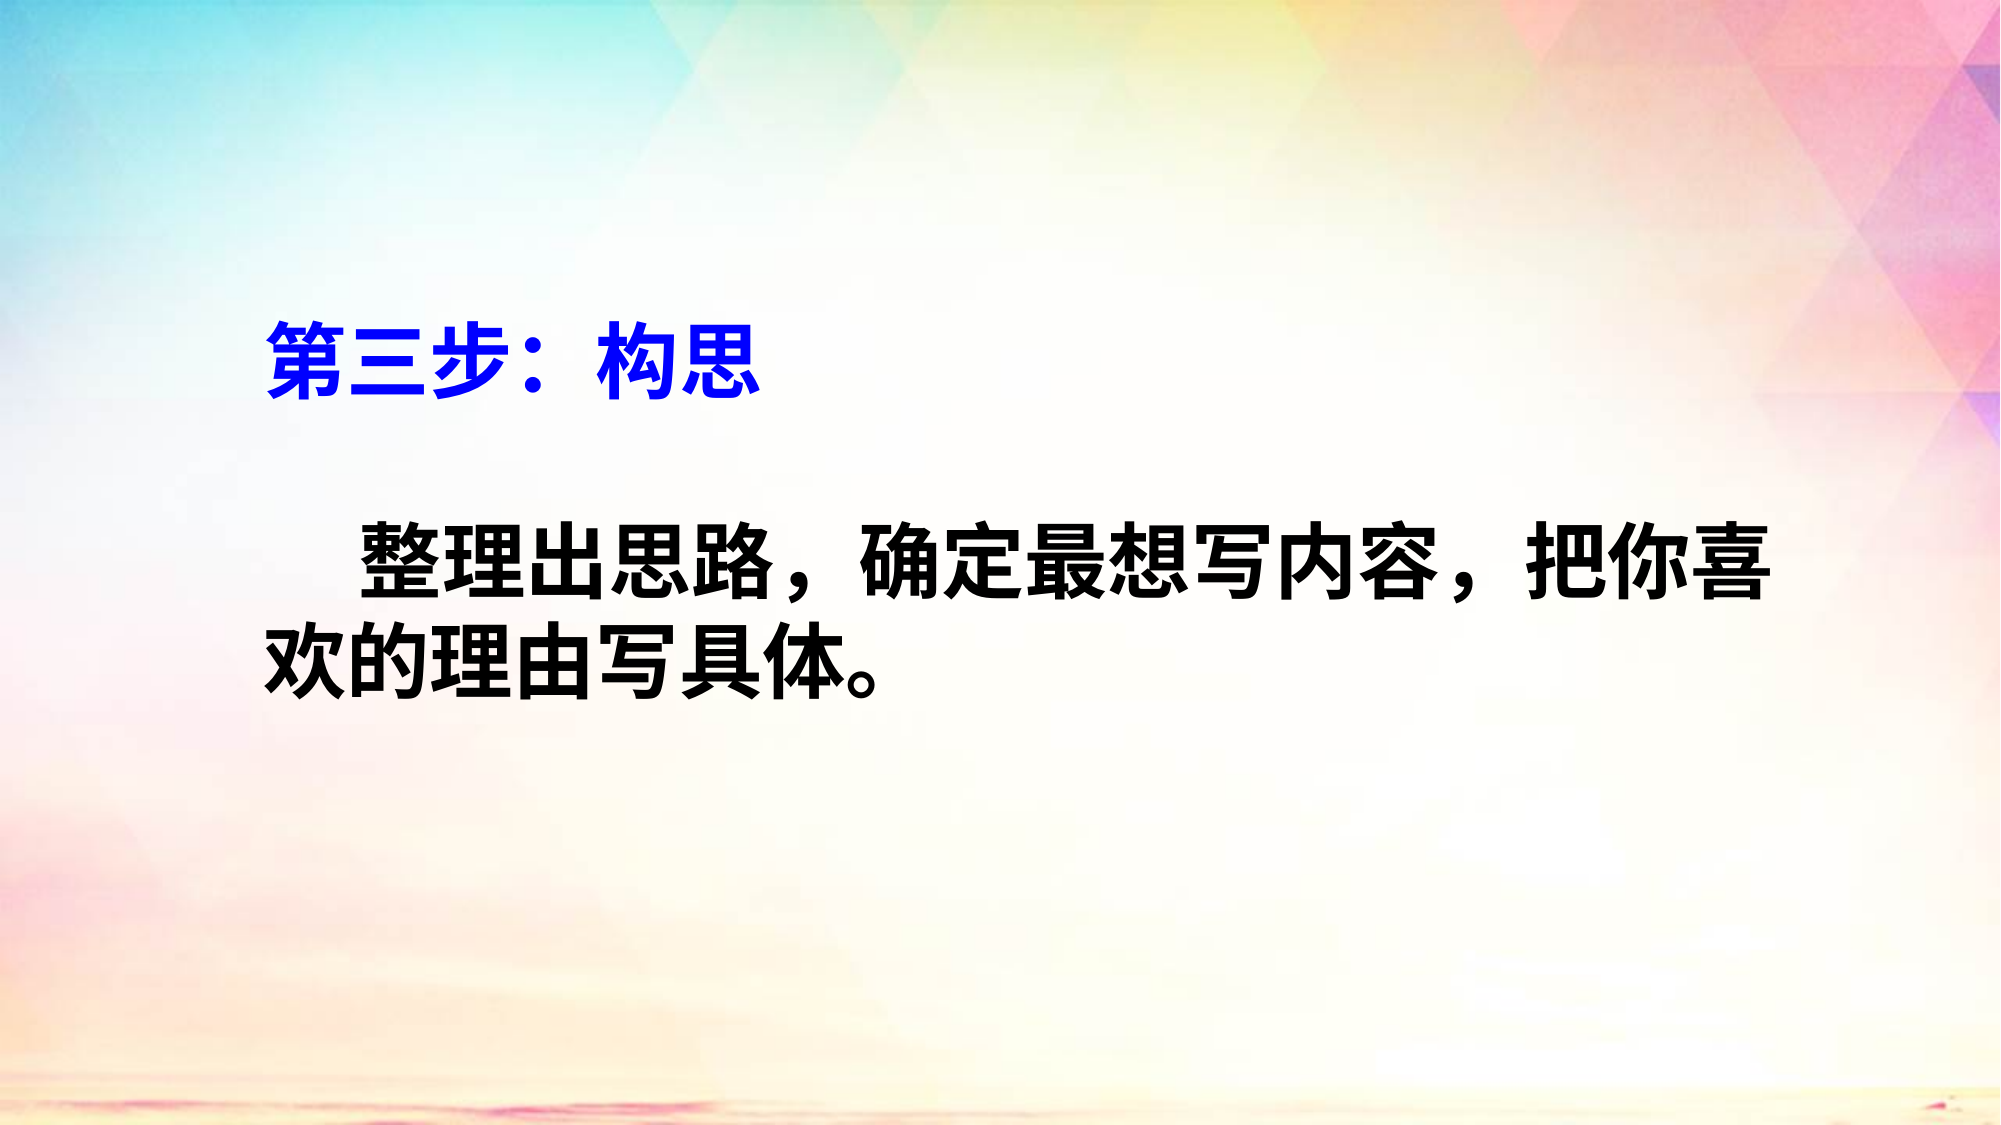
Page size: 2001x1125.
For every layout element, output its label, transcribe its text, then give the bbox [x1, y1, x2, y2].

picture [0, 0, 2001, 1125]
text_box 第三步：构思 整理出思路，确定最想写内容，把你喜欢的理由写具体。 [248, 301, 1827, 717]
